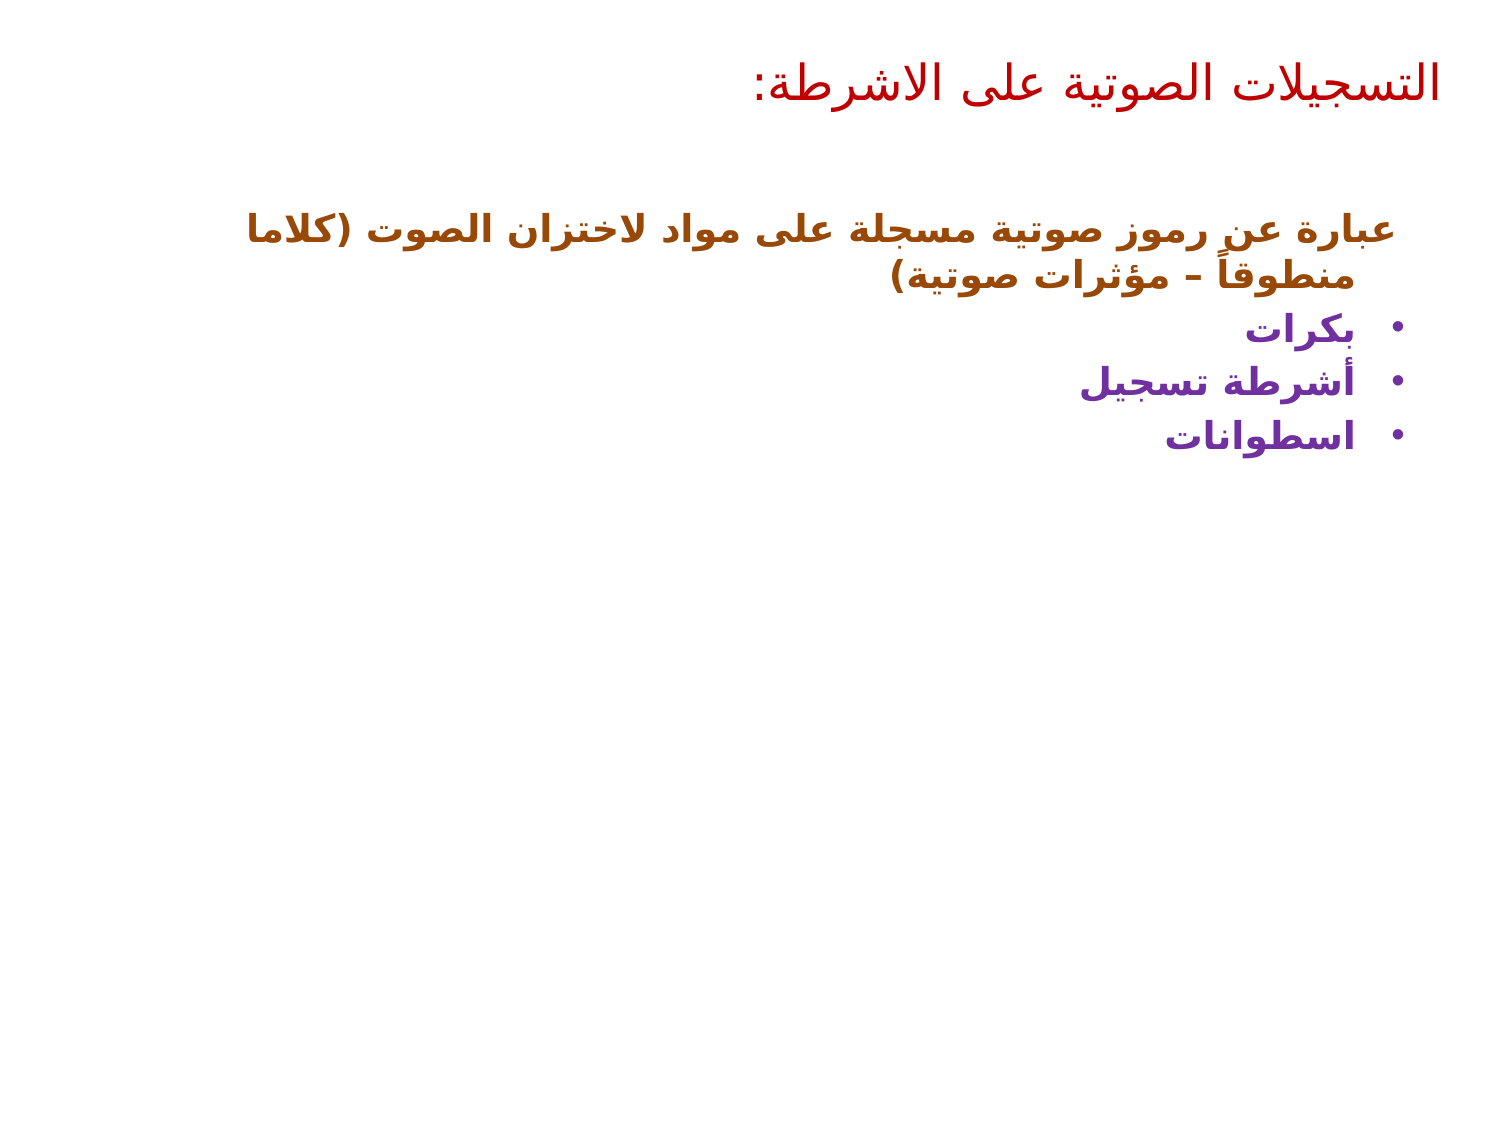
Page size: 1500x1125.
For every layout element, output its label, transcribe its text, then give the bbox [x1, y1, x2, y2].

list عبارة عن رموز صوتية مسجلة على مواد لاختزان الصوت (كلاما منطوقاً – مؤثرات صوتية) بكرات أشرطة تسجيل اسطوانات [112, 197, 1413, 468]
title التسجيلات الصوتية على الاشرطة: [100, 42, 1458, 119]
